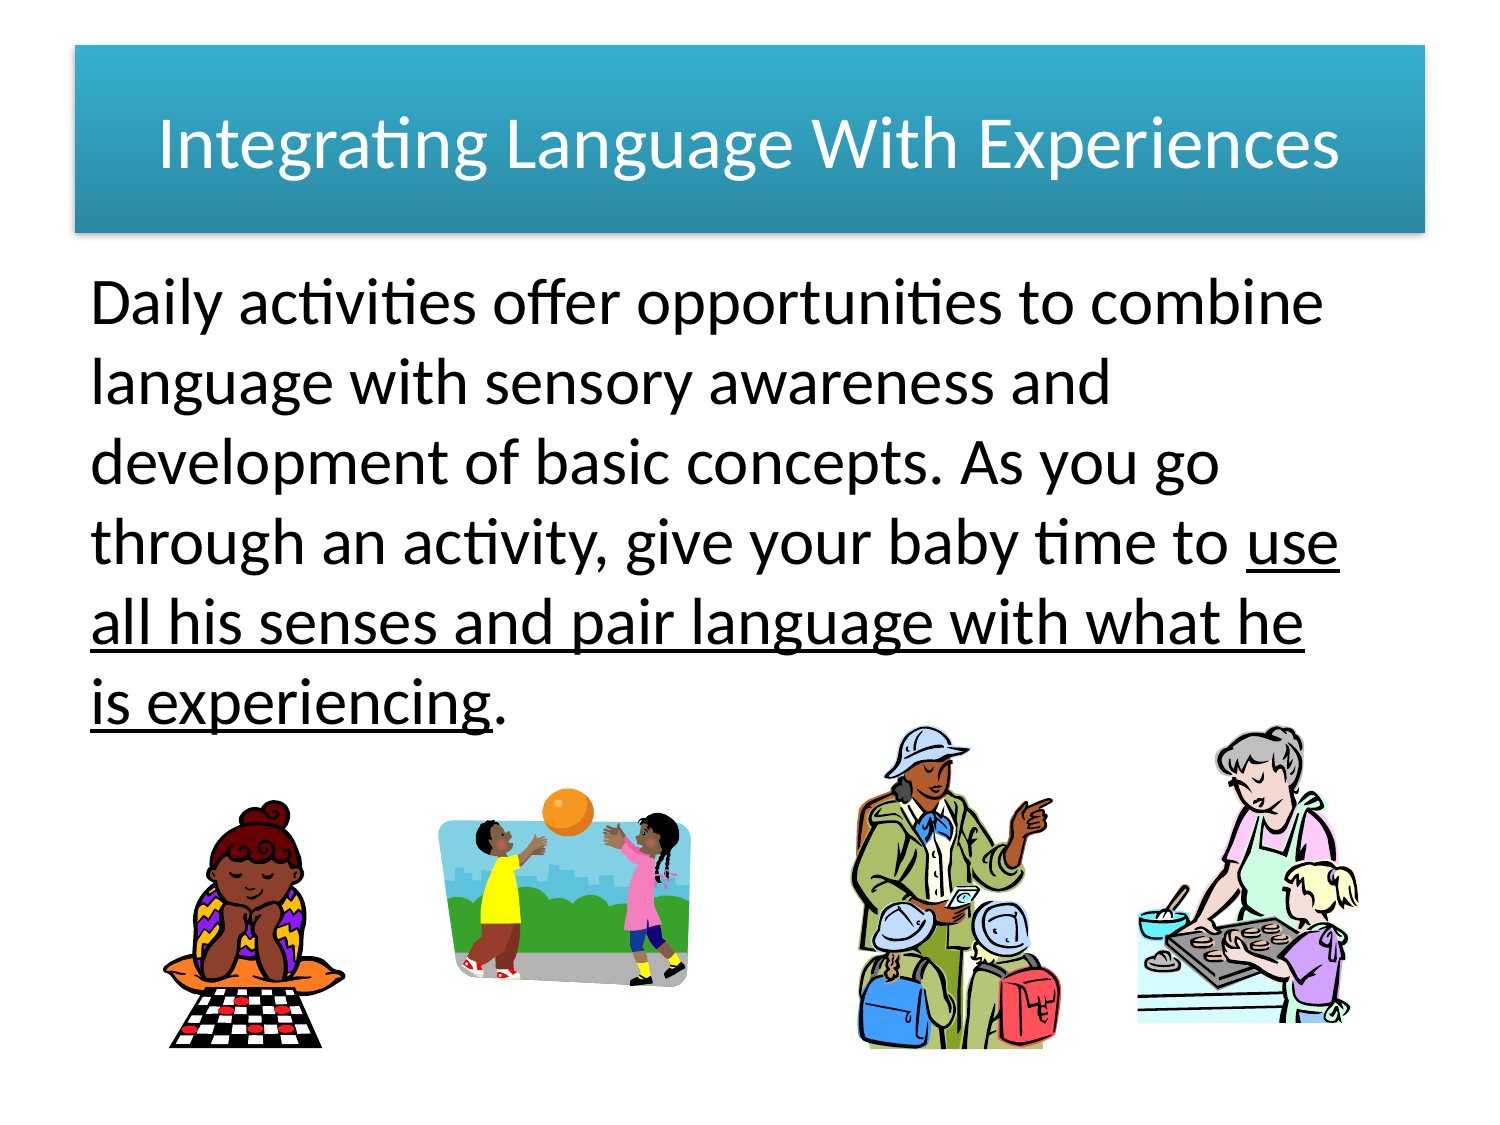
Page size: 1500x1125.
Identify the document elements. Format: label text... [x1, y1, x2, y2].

title Integrating Language With Experiences [75, 45, 1425, 233]
picture [1137, 724, 1360, 1024]
picture [437, 787, 692, 988]
list Daily activities offer opportunities to combine language with sensory awareness and development of basic concepts. As you go through an activity, give your baby time to use all his senses and pair language with what he is experiencing. [75, 249, 1375, 1050]
picture [162, 799, 347, 1049]
picture [849, 724, 1063, 1050]
